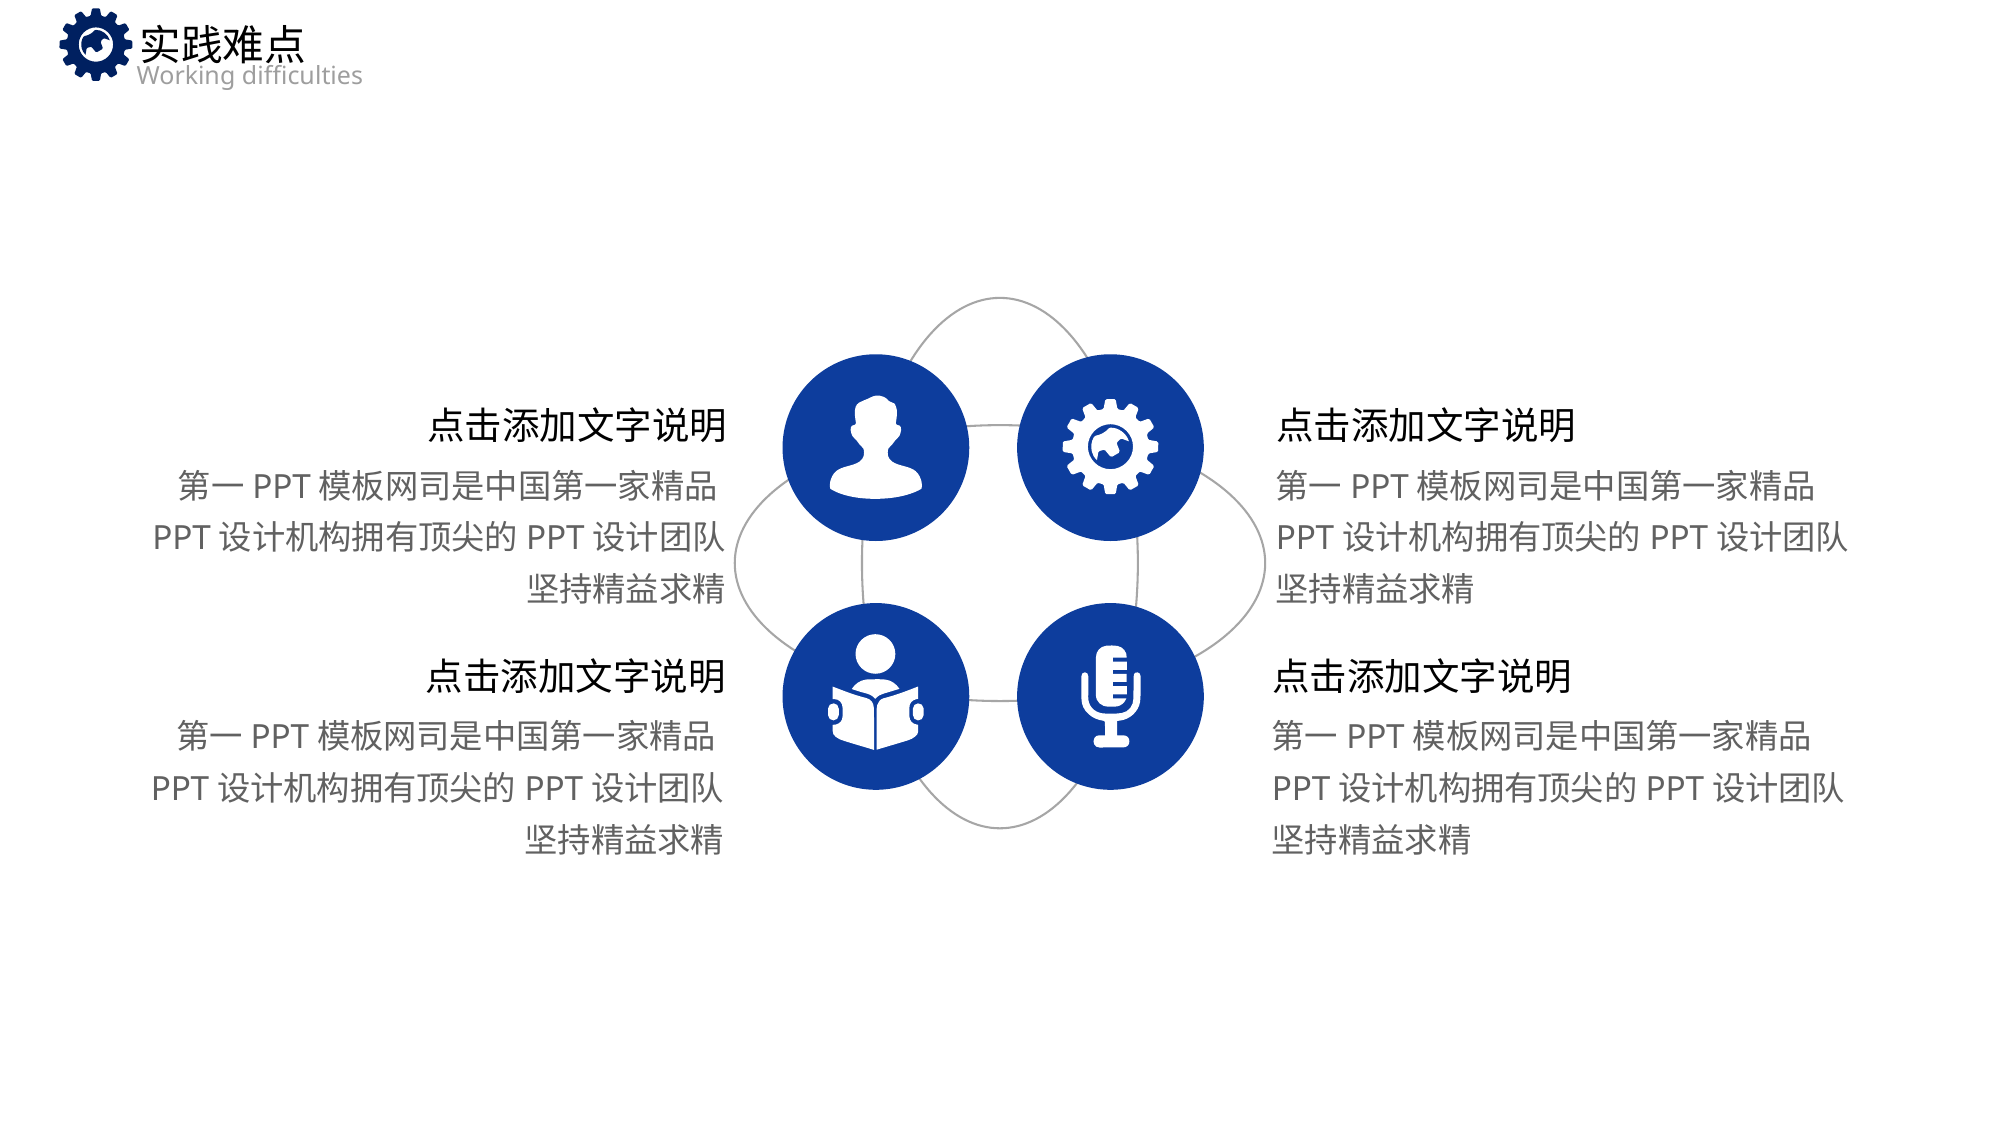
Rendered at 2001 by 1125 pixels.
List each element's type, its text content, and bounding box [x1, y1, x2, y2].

text_box [920, 702, 1077, 830]
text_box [59, 8, 133, 81]
text_box [1016, 353, 1205, 543]
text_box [828, 634, 924, 750]
text_box 第一PPT模板网司是中国第一家精品PPT设计机构拥有顶尖的PPT设计团队坚持精益求精 [124, 696, 739, 867]
text_box 第一PPT模板网司是中国第一家精品PPT设计机构拥有顶尖的PPT设计团队坚持精益求精 [1257, 696, 1872, 867]
text_box 点击添加文字说明 [349, 394, 743, 455]
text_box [121, 11, 580, 98]
text_box [910, 296, 1087, 425]
text_box [829, 395, 922, 499]
text_box [781, 602, 971, 791]
text_box [741, 424, 1261, 703]
text_box 第一PPT模板网司是中国第一家精品PPT设计机构拥有顶尖的PPT设计团队坚持精益求精 [1261, 445, 1876, 616]
text_box 点击添加文字说明 [348, 645, 741, 706]
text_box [1062, 399, 1159, 495]
text_box [781, 353, 971, 543]
text_box 点击添加文字说明 [1257, 645, 1650, 696]
text_box [1016, 602, 1205, 791]
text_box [1081, 645, 1141, 748]
text_box 第一PPT模板网司是中国第一家精品PPT设计机构拥有顶尖的PPT设计团队坚持精益求精 [125, 445, 741, 616]
text_box 点击添加文字说明 [1261, 394, 1654, 445]
